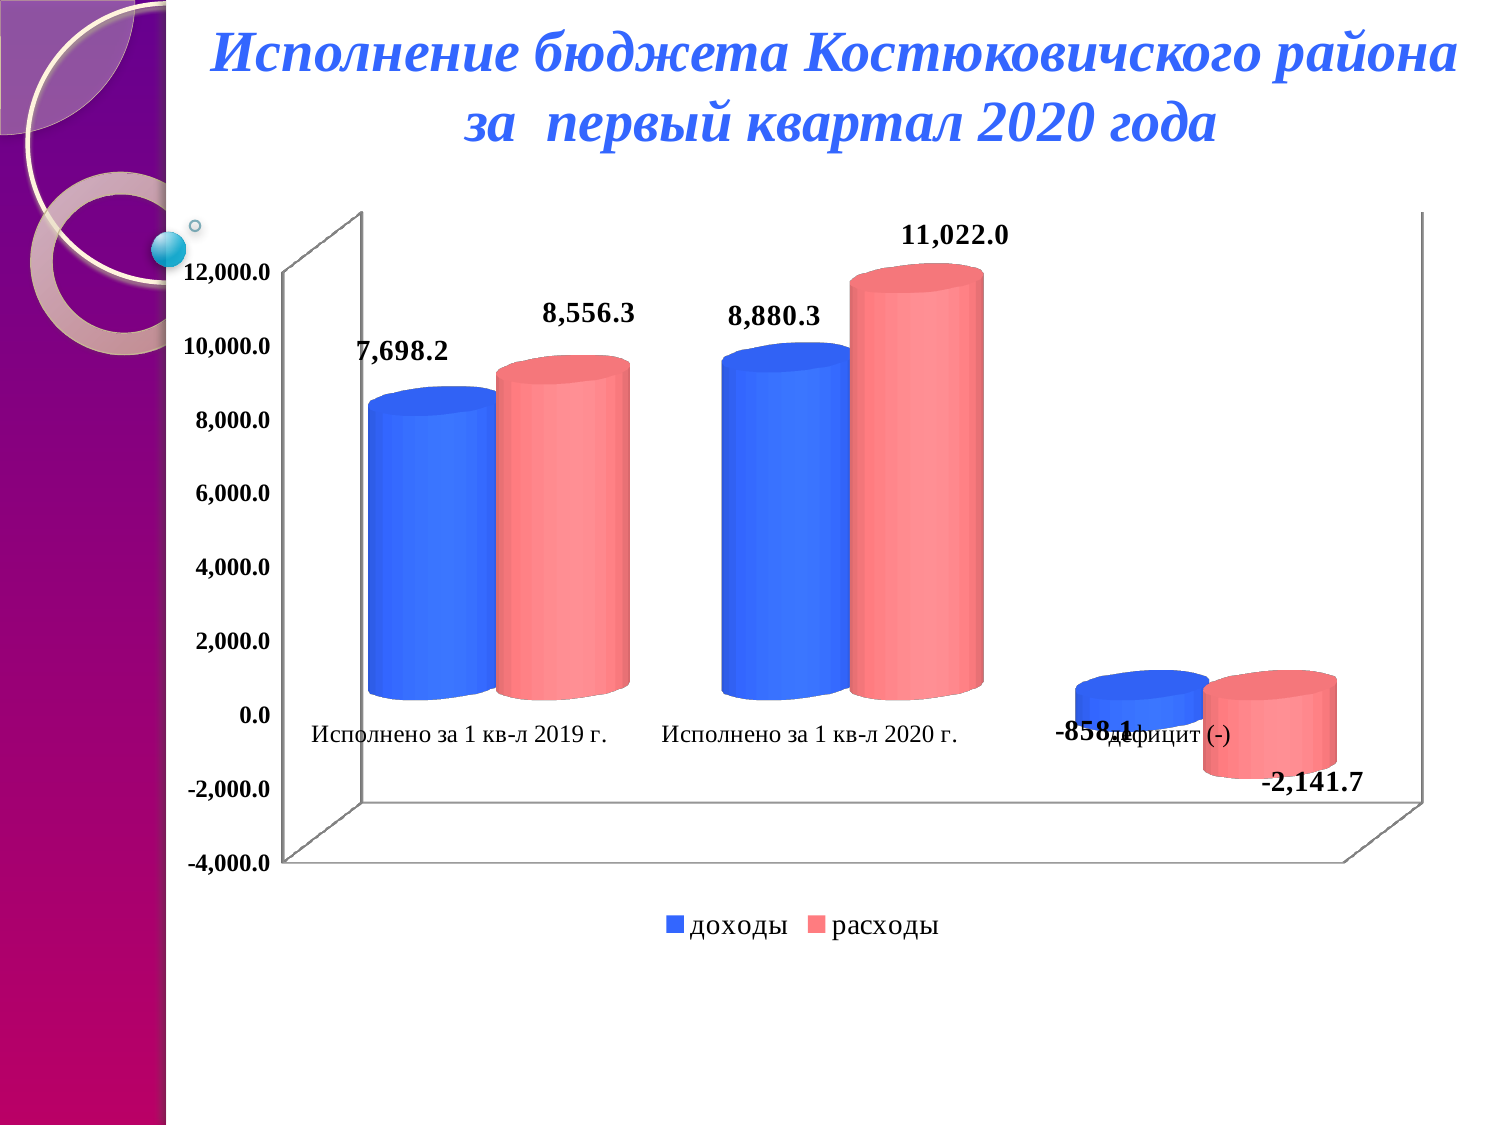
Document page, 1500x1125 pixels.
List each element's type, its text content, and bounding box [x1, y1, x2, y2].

title Исполнение бюджета Костюковичского района за первый квартал 2020 года [153, 125, 1500, 161]
chart [147, 195, 1459, 947]
